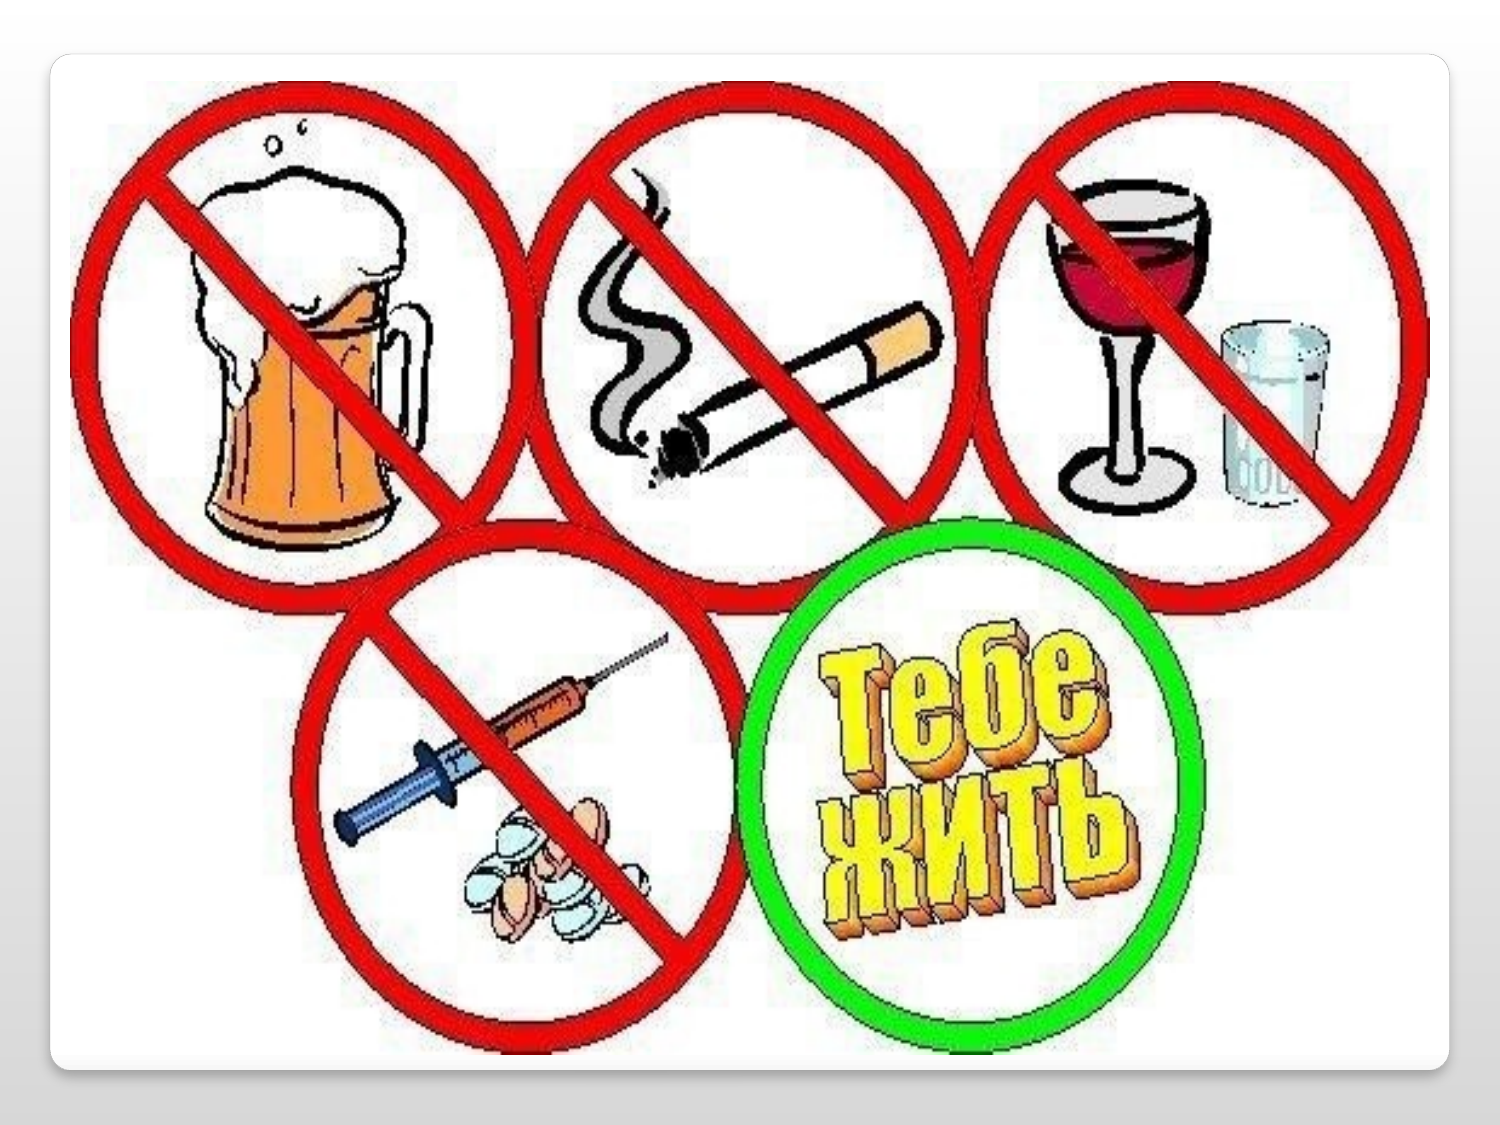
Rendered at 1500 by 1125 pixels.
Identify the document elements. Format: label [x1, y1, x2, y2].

picture [70, 81, 1430, 1055]
